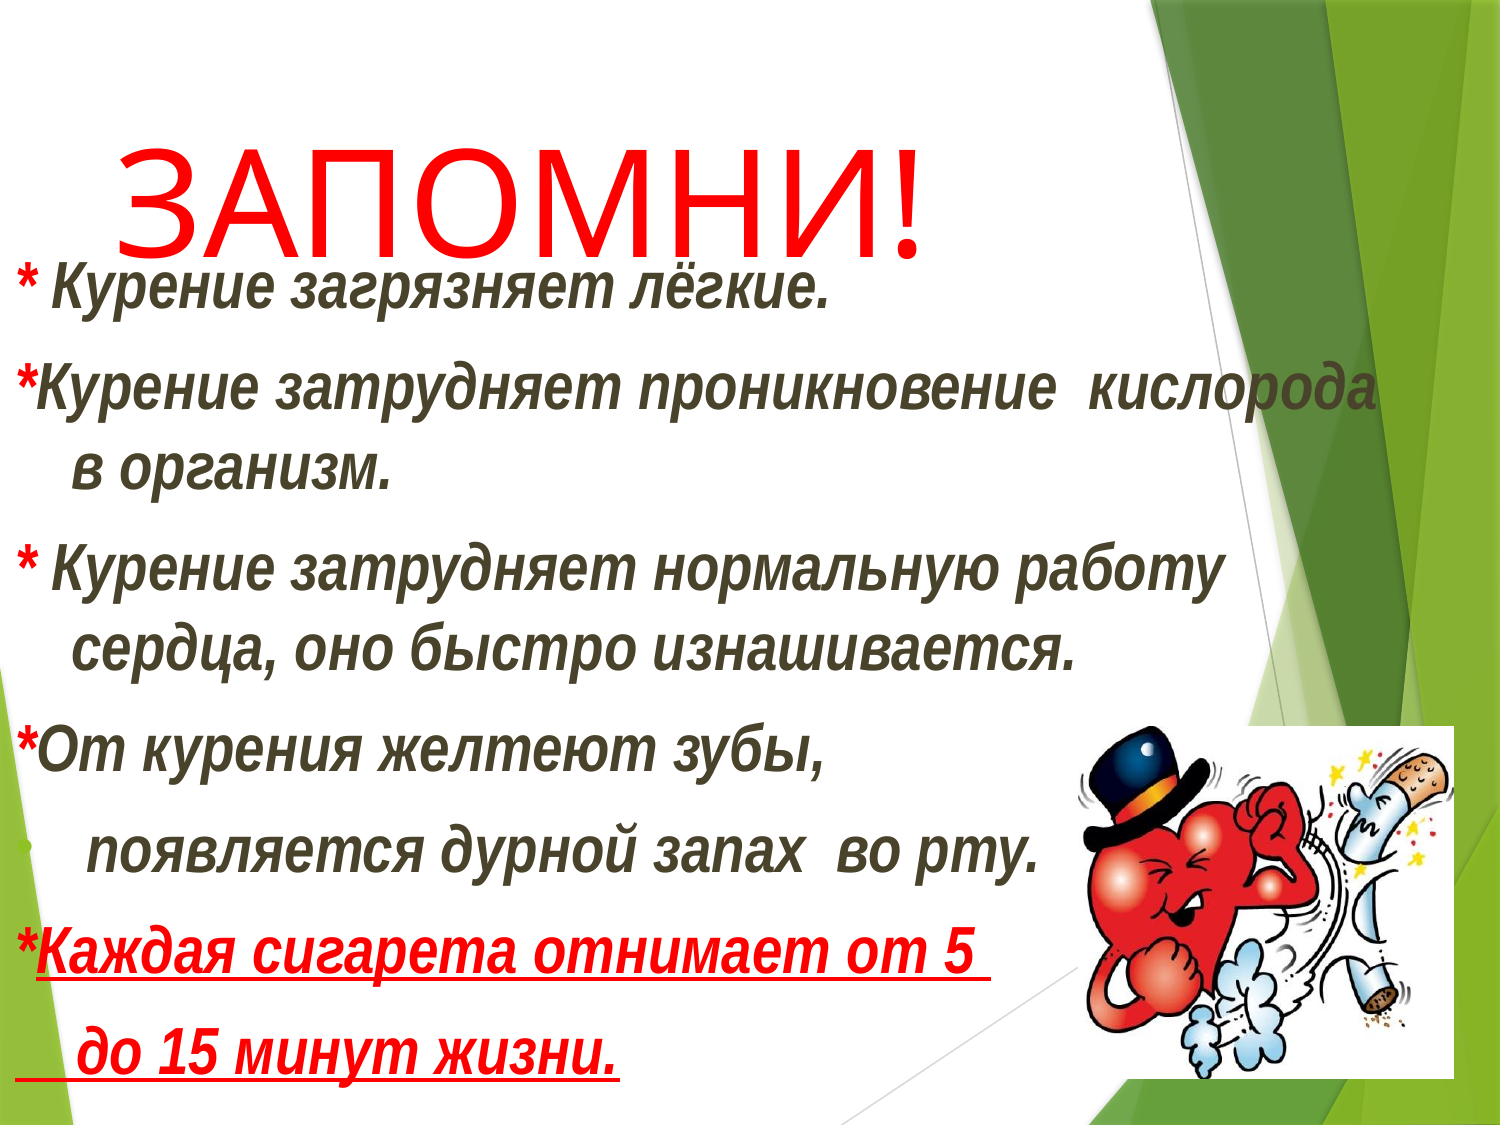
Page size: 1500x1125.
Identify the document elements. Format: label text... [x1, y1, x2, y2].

list * Курение загрязняет лёгкие. *Курение затрудняет проникновение кислорода в организм. * Курение затрудняет нормальную работу сердца, оно быстро изнашивается. *От курения желтеют зубы, появляется дурной запах во рту. *Каждая сигарета отнимает от 5 до 15 минут жизни. [0, 234, 1425, 1125]
picture [1077, 725, 1454, 1079]
title ЗАПОМНИ! [99, 99, 1142, 234]
